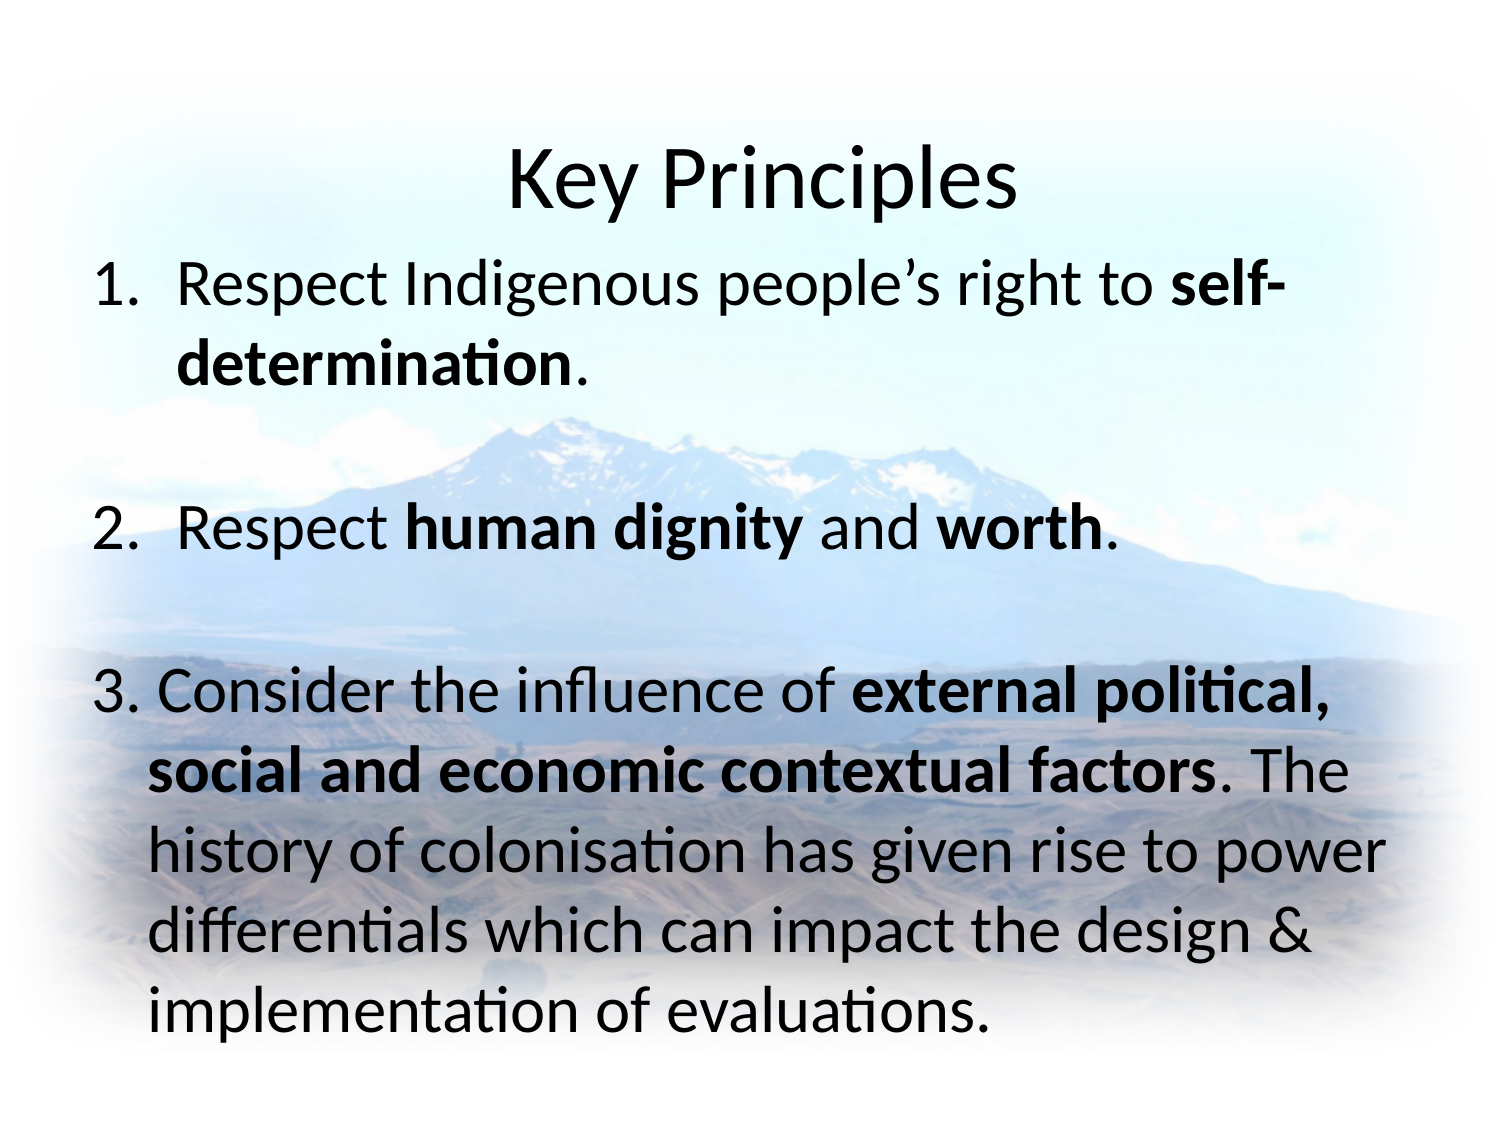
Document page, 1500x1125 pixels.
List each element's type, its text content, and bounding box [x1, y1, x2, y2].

title Key Principles [88, 78, 1439, 231]
list Respect Indigenous people’s right to self-determination. Respect human dignity and worth. 3. Consider the influence of external political, social and economic contextual factors. The history of colonisation has given rise to power differentials which can impact the design & implementation of evaluations. [76, 231, 1447, 1095]
